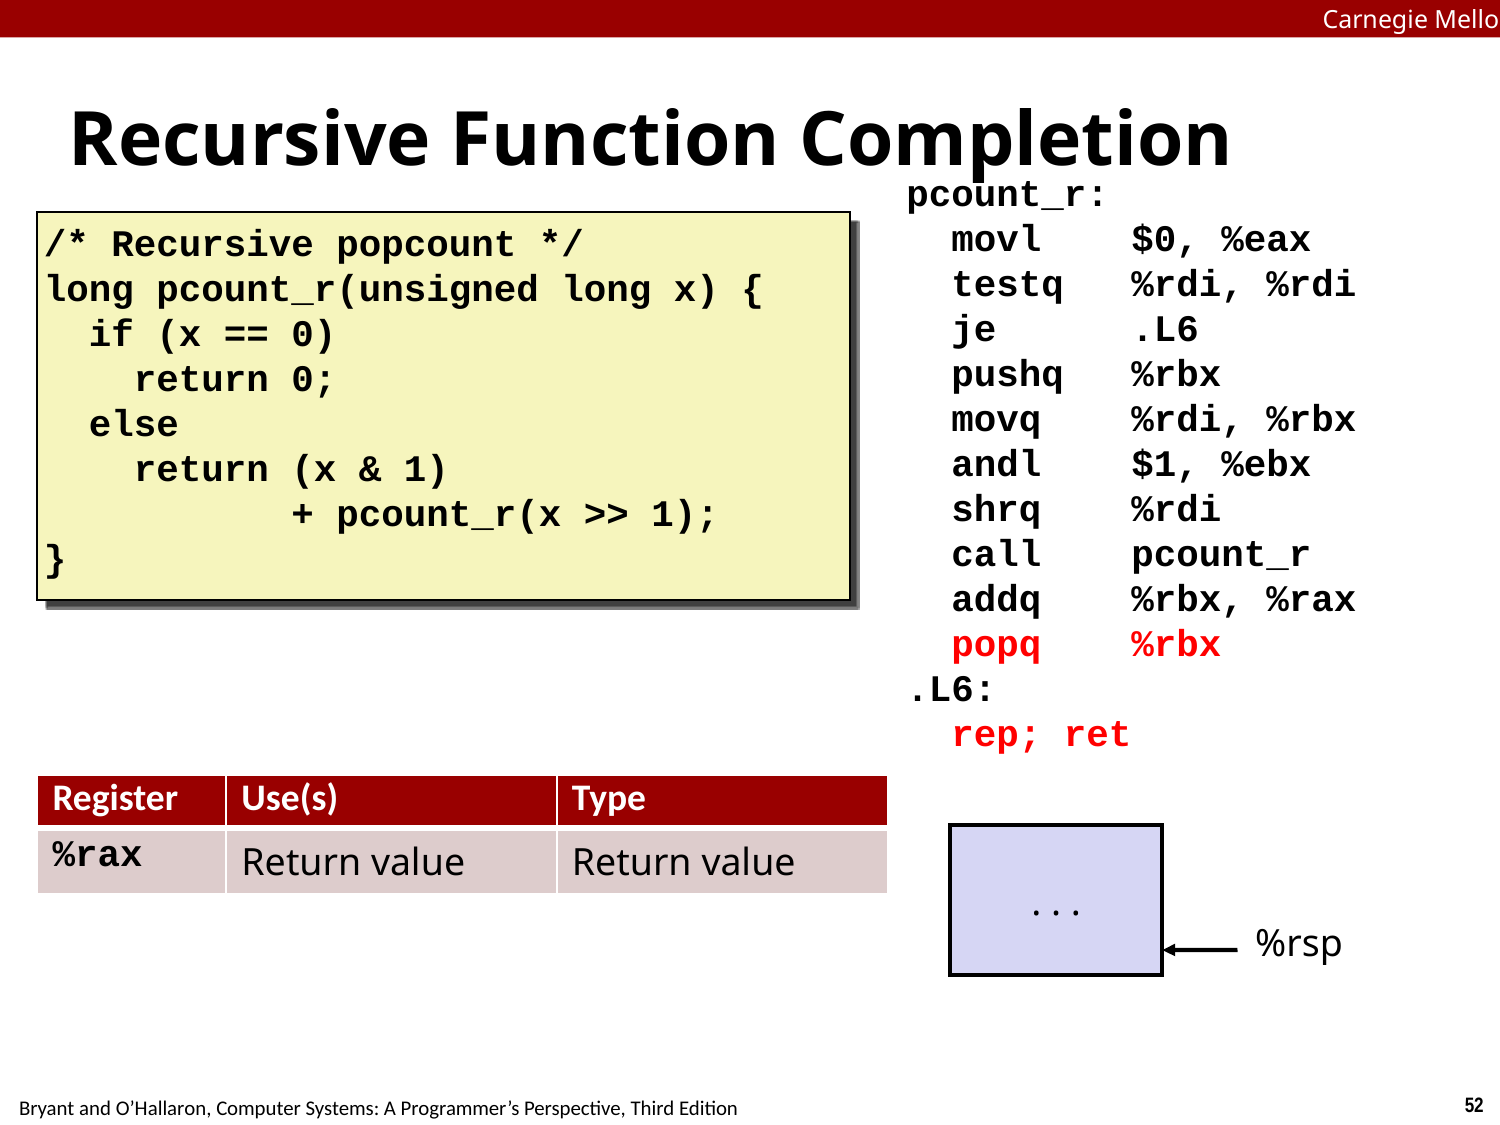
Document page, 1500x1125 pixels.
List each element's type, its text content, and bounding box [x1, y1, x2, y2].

title Recursive Function Completion [62, 41, 1438, 230]
table_header Type [558, 776, 887, 825]
text_box [1163, 943, 1238, 957]
text_box /* Recursive popcount */ long pcount_r(unsigned long x) { if (x == 0) return 0; else return (x & 1) + pcount_r(x >> 1); } [37, 212, 850, 600]
text_box Carnegie Mellon [1322, 3, 1500, 33]
table_cell Return value [558, 831, 887, 893]
text_box pcount_r: movl $0, %eax testq %rdi, %rdi je .L6 pushq %rbx movq %rdi, %rbx andl $1, %ebx shrq %rdi call pcount_r addq %rbx, %rax popq %rbx .L6: rep; ret [899, 162, 1466, 825]
table_cell %rax [38, 831, 225, 893]
text_box . . . [949, 824, 1163, 975]
text_box %rsp [1248, 912, 1350, 970]
table_header Use(s) [227, 776, 556, 825]
table_cell Return value [227, 831, 556, 893]
text_box [0, 0, 1500, 38]
table_header Register [38, 776, 225, 825]
